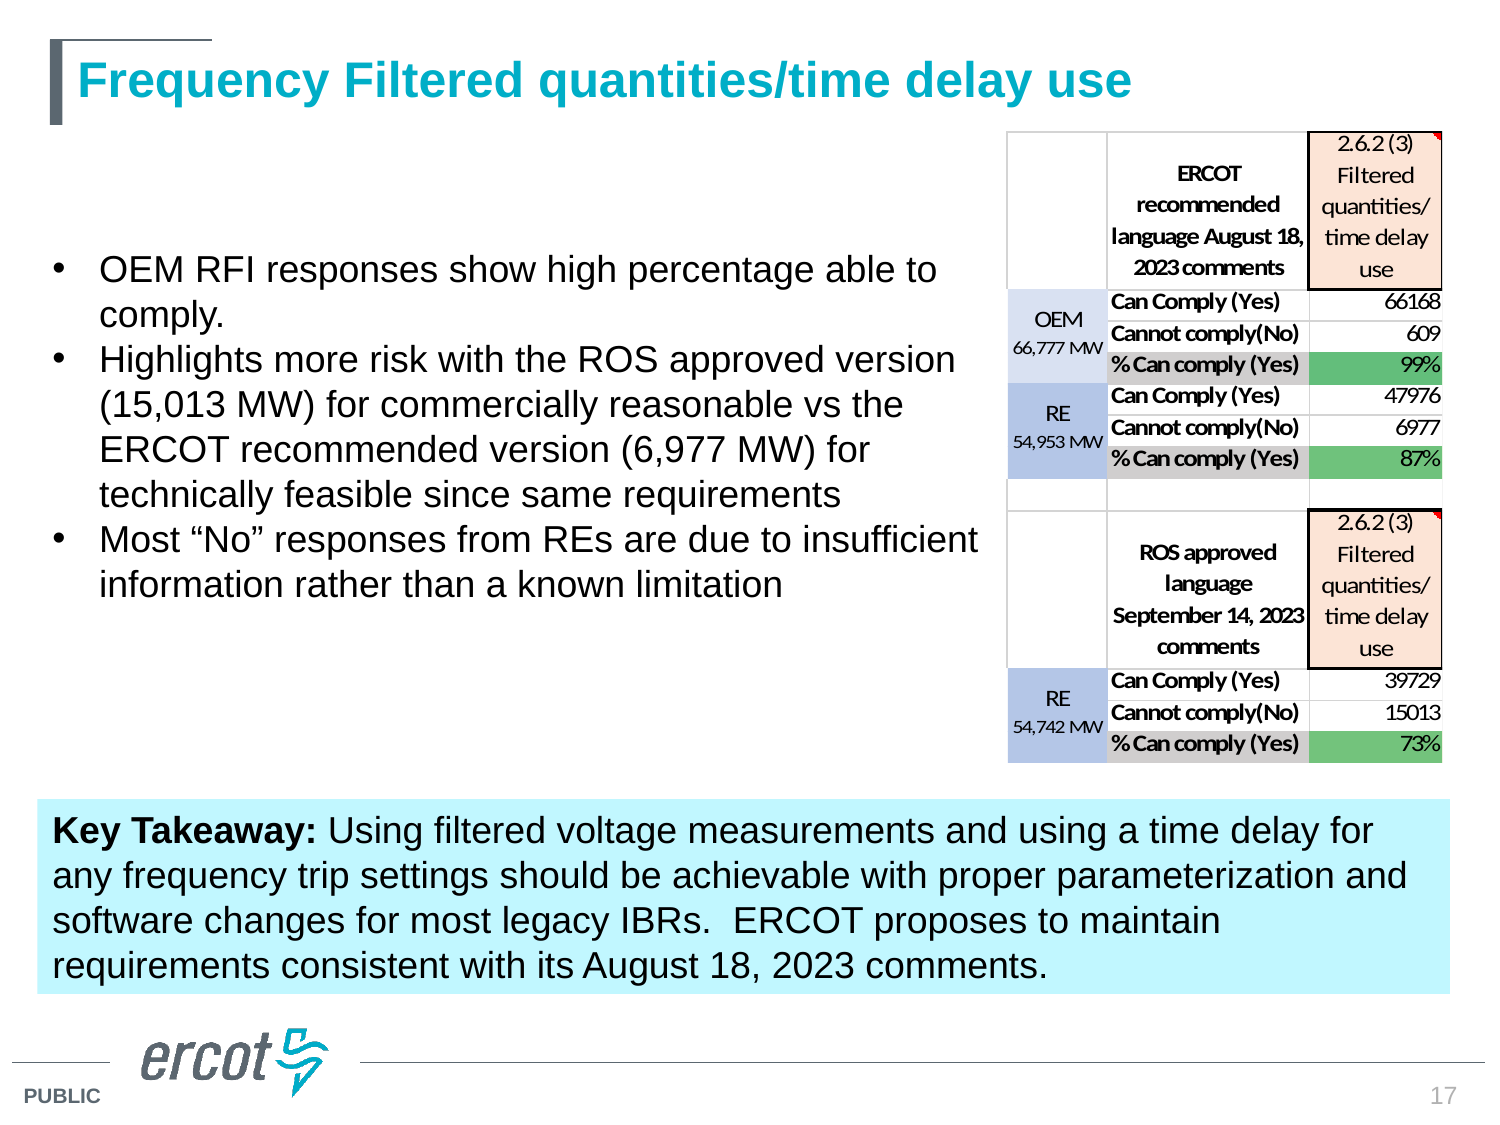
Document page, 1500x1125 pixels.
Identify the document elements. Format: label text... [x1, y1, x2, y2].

title Frequency Filtered quantities/time delay use [62, 39, 1450, 125]
picture [137, 1024, 332, 1100]
text_box OEM RFI responses show high percentage able to comply. Highlights more risk with the ROS approved version (15,013 MW) for commercially reasonable vs the ERCOT recommended version (6,977 MW) for technically feasible since same requirements Most “No” responses from REs are due to insufficient information rather than a known limitation [37, 237, 1000, 658]
picture [1005, 130, 1444, 765]
text_box Key Takeaway: Using filtered voltage measurements and using a time delay for any frequency trip settings should be achievable with proper parameterization and software changes for most legacy IBRs. ERCOT proposes to maintain requirements consistent with its August 18, 2023 comments. [37, 799, 1450, 994]
slide_number 17 [1400, 1076, 1488, 1113]
